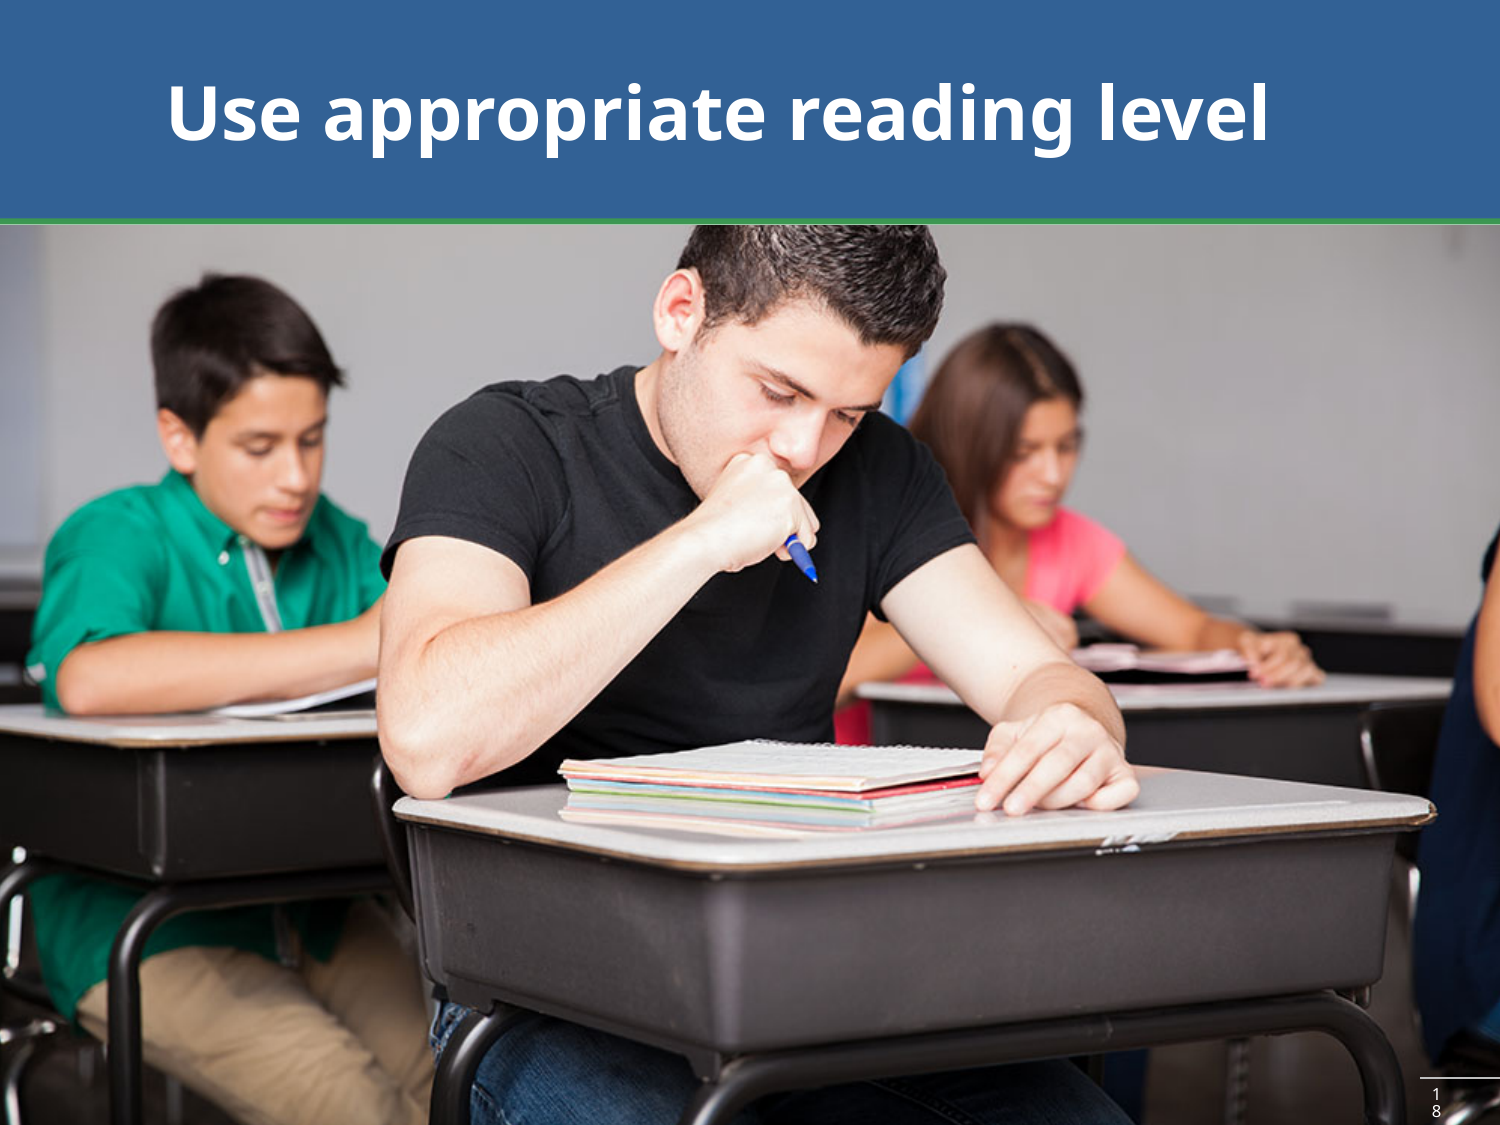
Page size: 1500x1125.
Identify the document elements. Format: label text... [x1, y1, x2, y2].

picture [0, 0, 1500, 1125]
title Use appropriate reading level [150, 0, 1350, 221]
